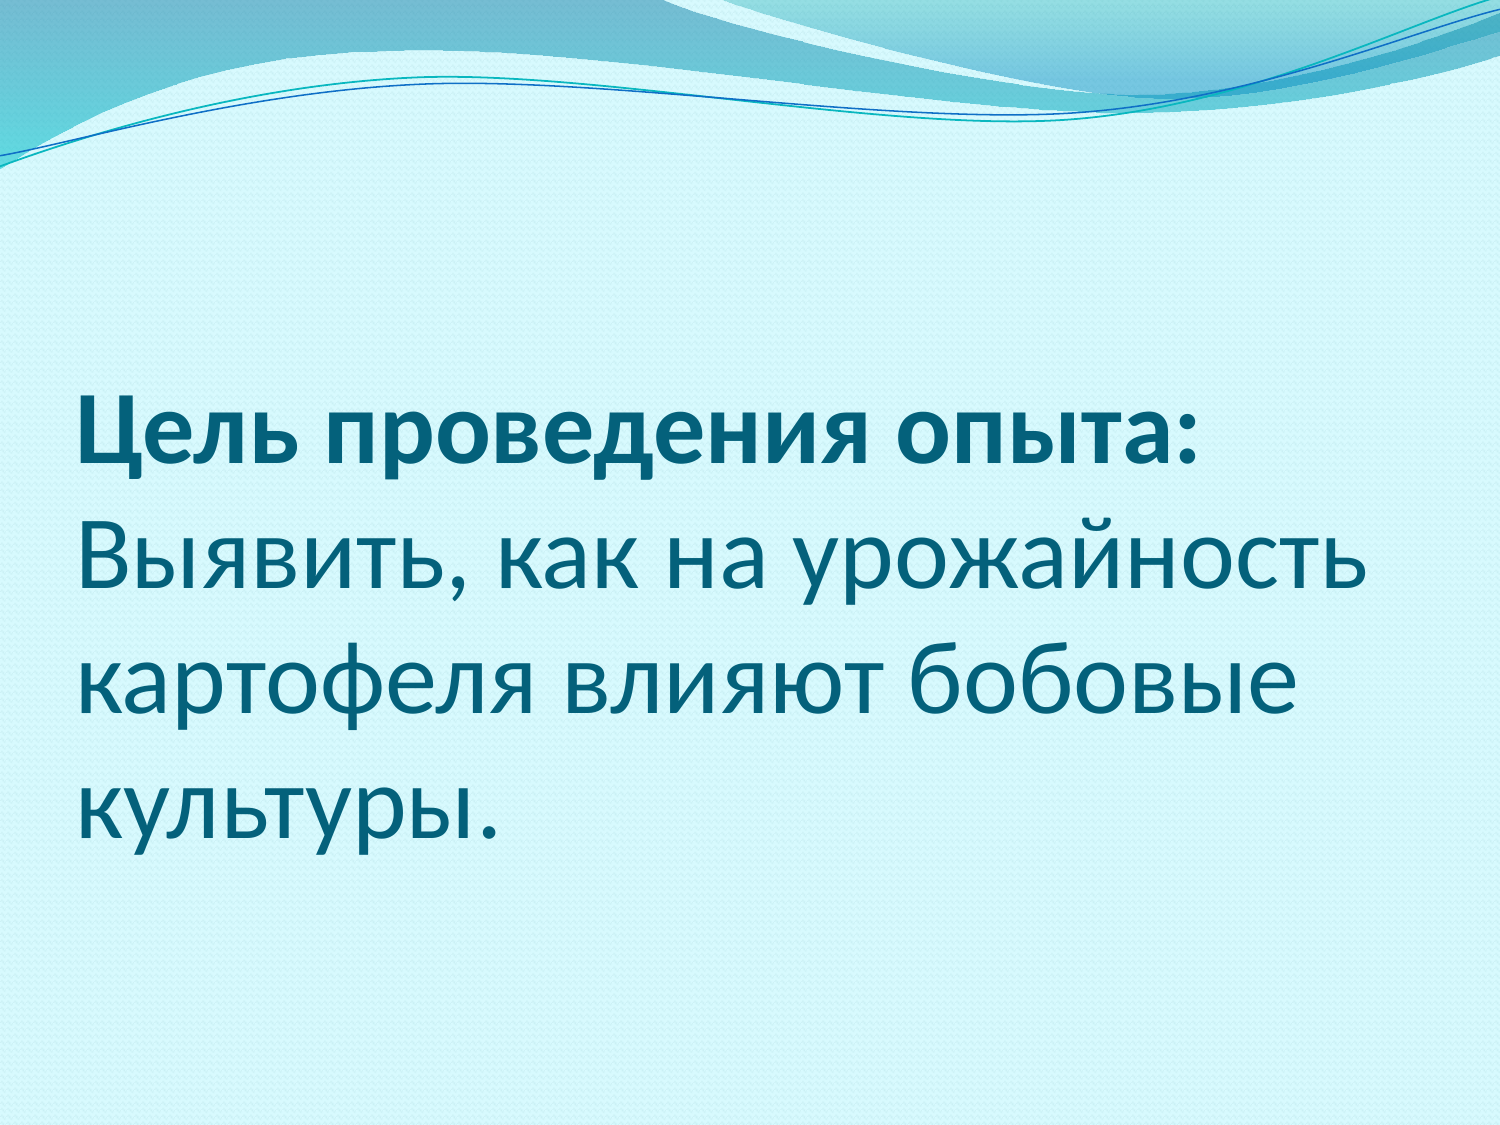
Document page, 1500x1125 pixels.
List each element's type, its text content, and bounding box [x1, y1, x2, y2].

title Цель проведения опыта: Выявить, как на урожайность картофеля влияют бобовые культуры. [75, 45, 1425, 985]
